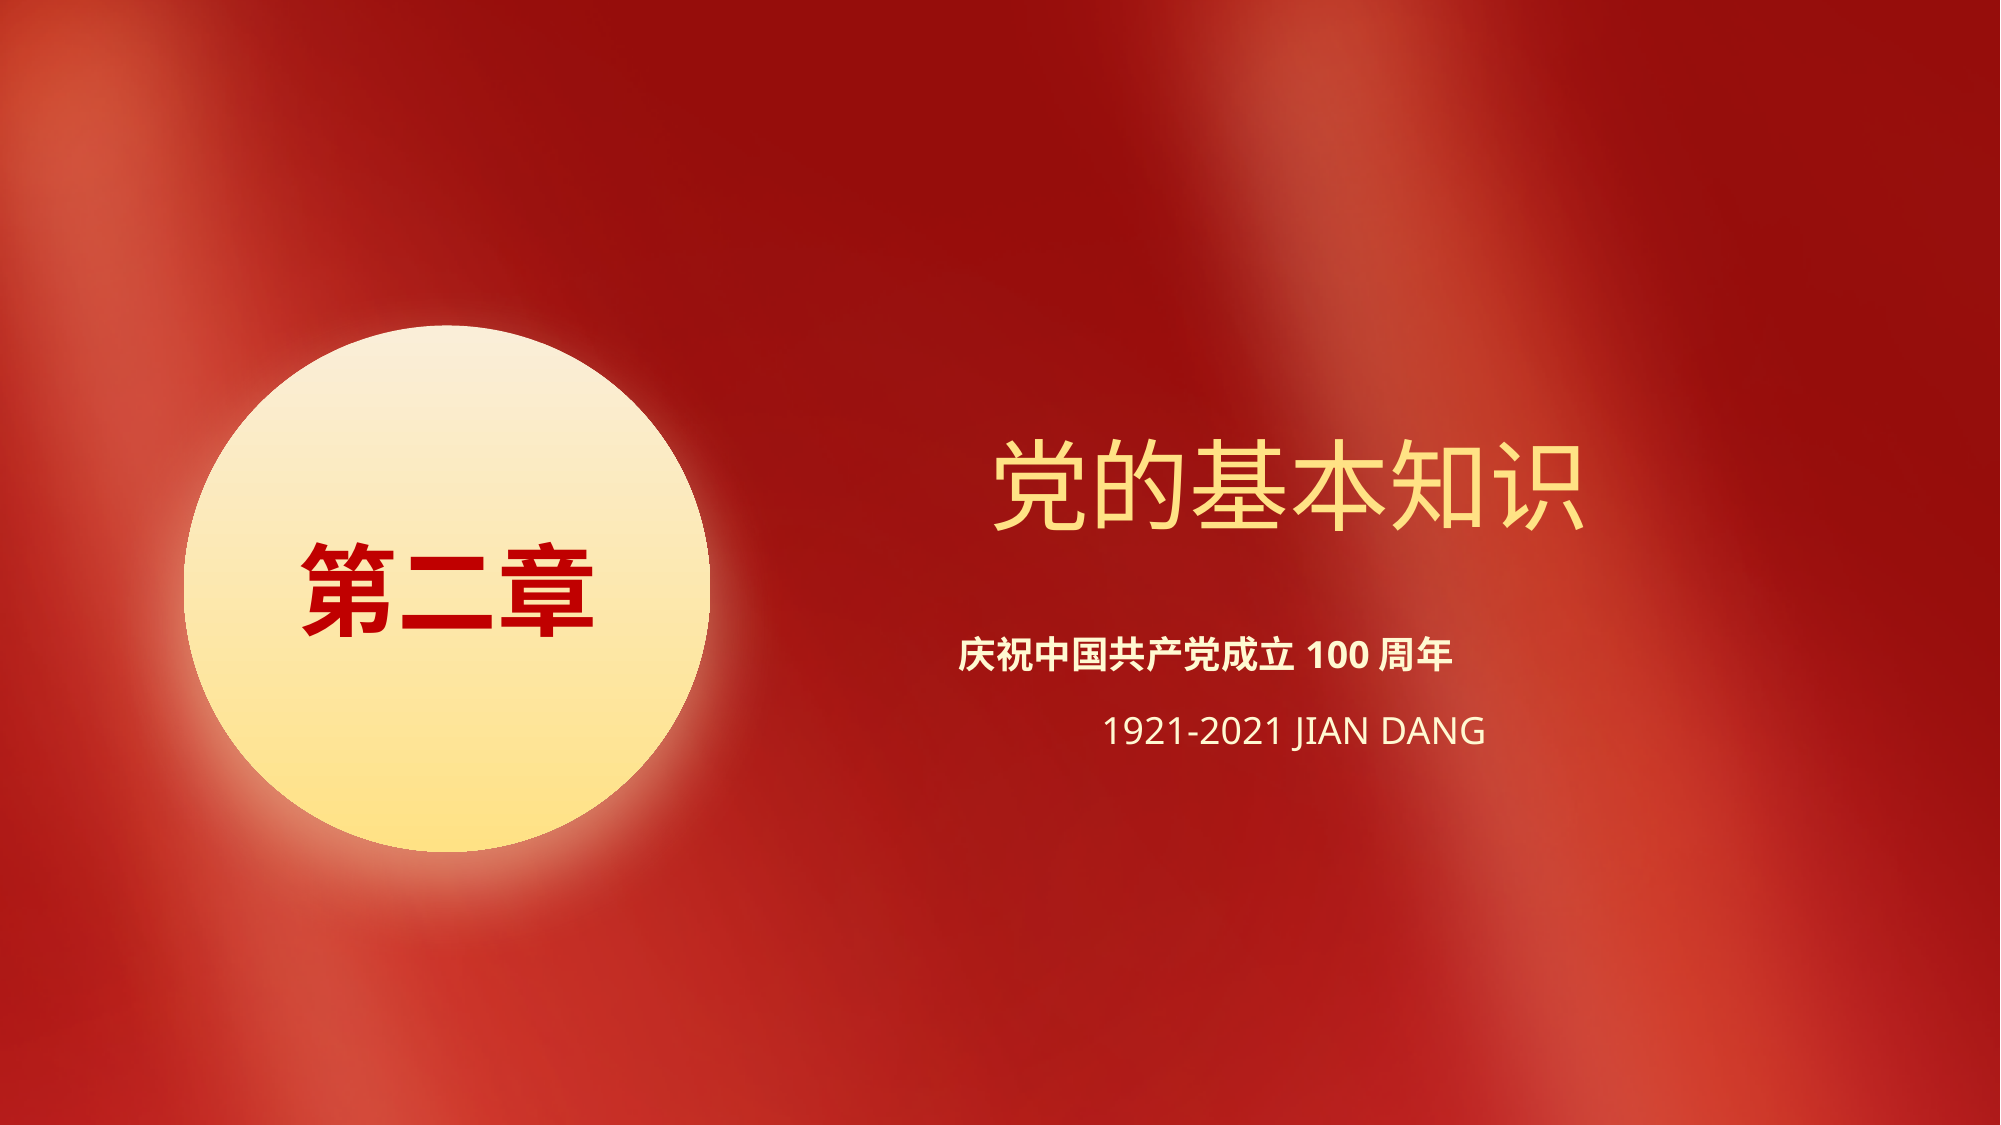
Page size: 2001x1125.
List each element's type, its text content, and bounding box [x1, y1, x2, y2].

text_box 党的基本知识 [989, 423, 1590, 544]
text_box 第二章 [182, 324, 712, 853]
picture [0, 0, 2000, 1125]
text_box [944, 623, 1636, 761]
